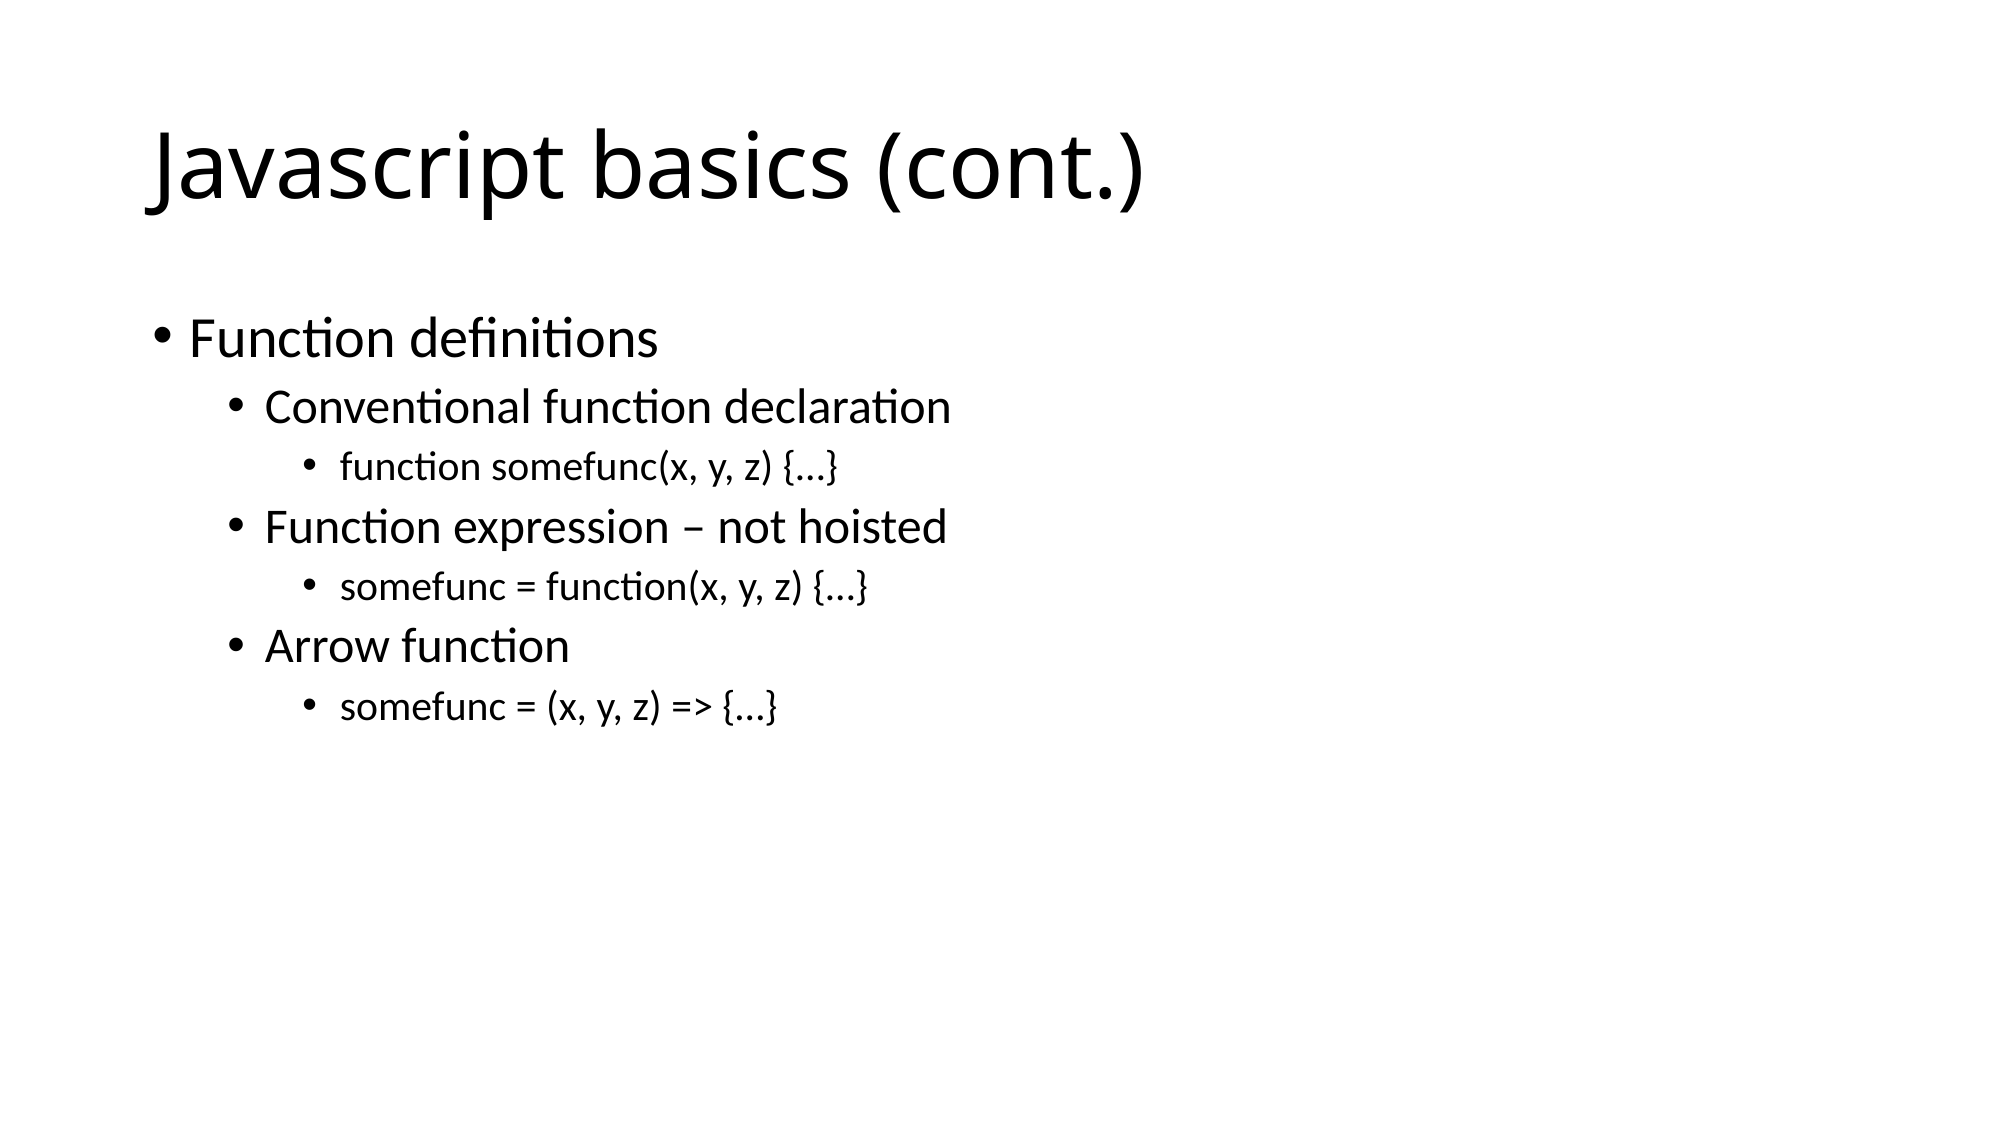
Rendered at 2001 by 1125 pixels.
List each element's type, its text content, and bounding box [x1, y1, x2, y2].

list Function definitions Conventional function declaration function somefunc(x, y, z) {…} Function expression – not hoisted somefunc = function(x, y, z) {…} Arrow function somefunc = (x, y, z) => {…} [137, 299, 1863, 1014]
title Javascript basics (cont.) [137, 59, 1863, 278]
